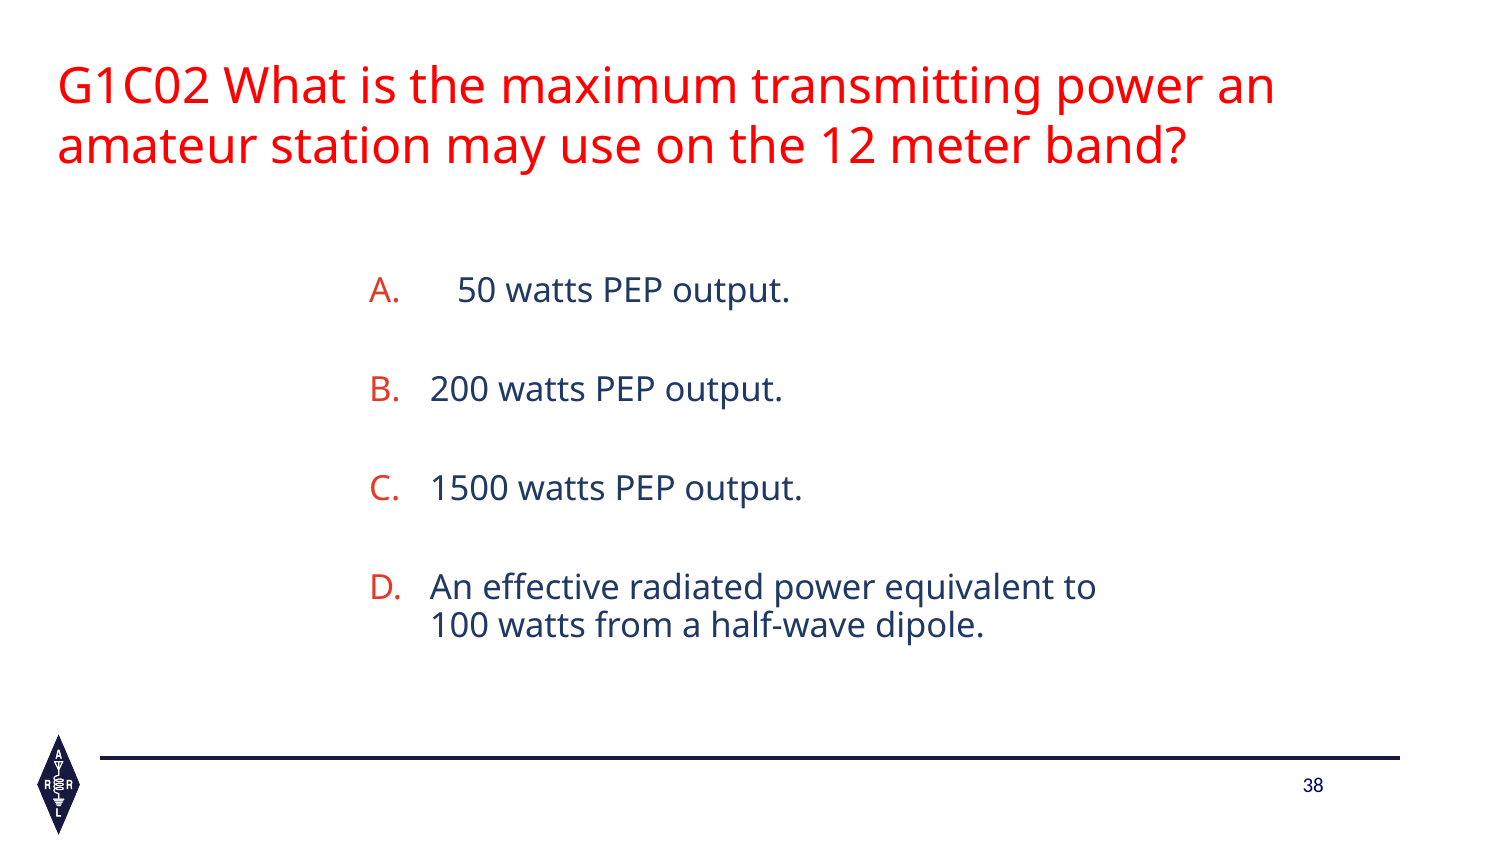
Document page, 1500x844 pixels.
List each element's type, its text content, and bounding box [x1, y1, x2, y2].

picture [37, 734, 80, 835]
slide_number 38 [1302, 761, 1400, 807]
list 50 watts PEP output. 200 watts PEP output. 1500 watts PEP output. An effective radiated power equivalent to 100 watts from a half-wave dipole. [369, 216, 1131, 703]
text_box G1C02 What is the maximum transmitting power an amateur station may use on the 12 meter band? [41, 46, 1458, 182]
